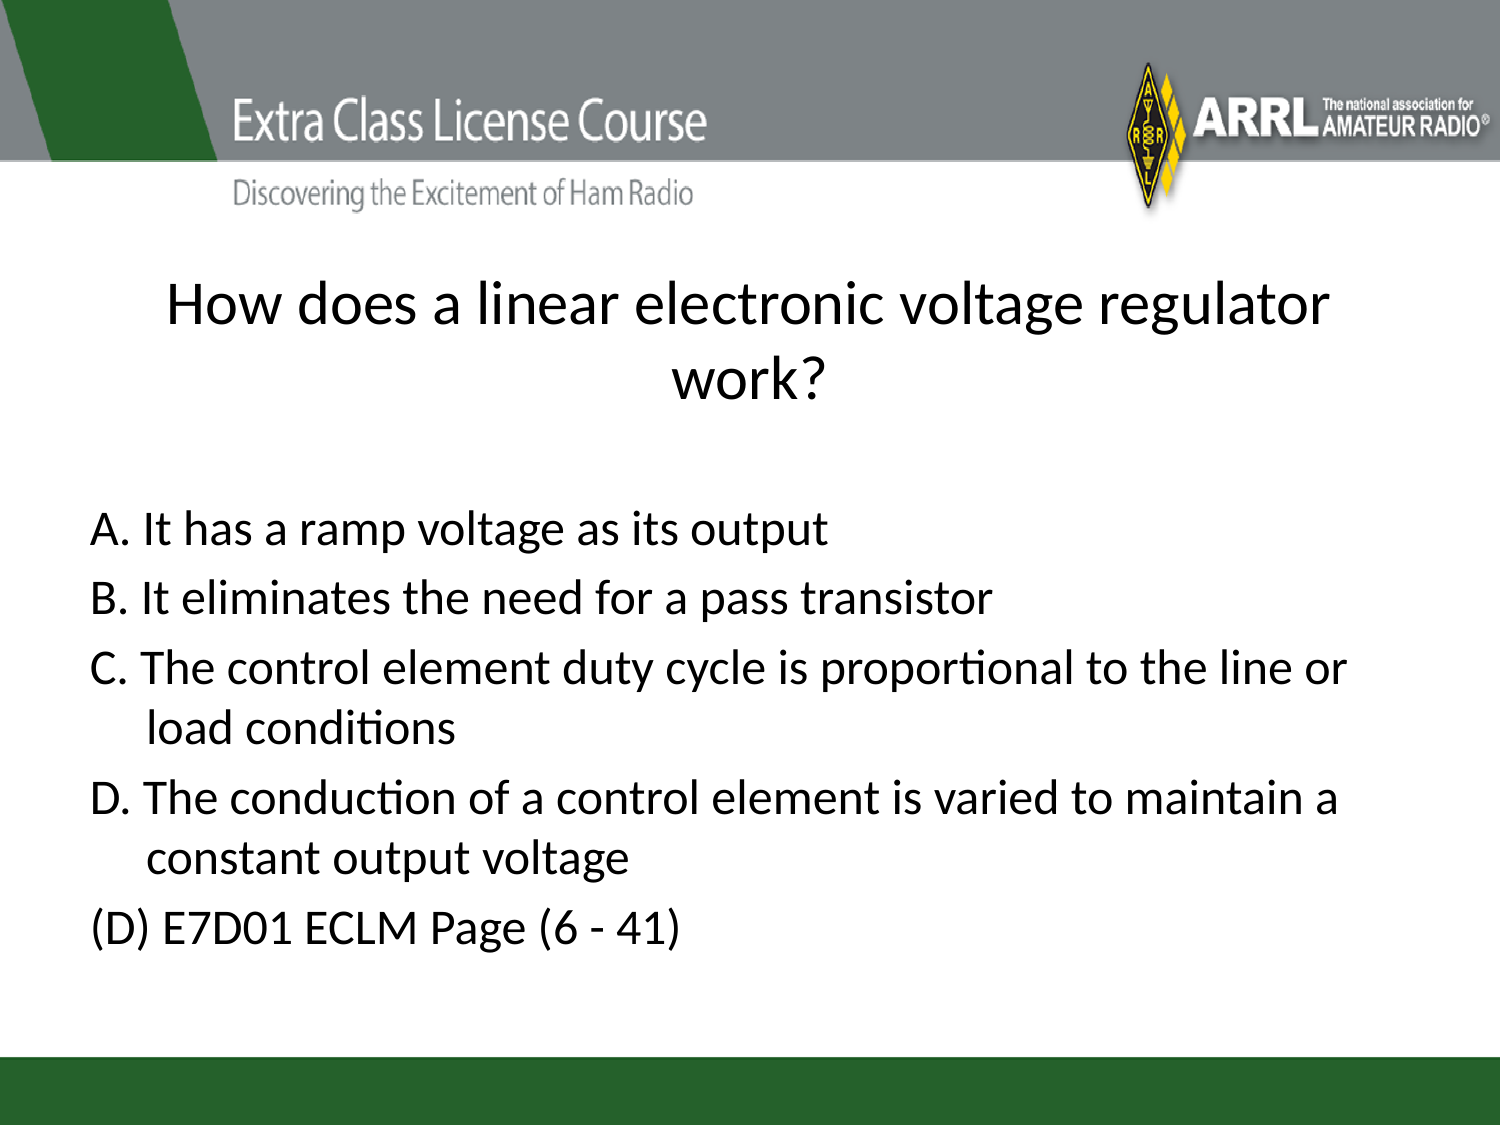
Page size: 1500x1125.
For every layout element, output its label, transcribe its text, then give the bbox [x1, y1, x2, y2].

list A. It has a ramp voltage as its output B. It eliminates the need for a pass transistor C. The control element duty cycle is proportional to the line or load conditions D. The conduction of a control element is varied to maintain a constant output voltage (D) E7D01 ECLM Page (6 - 41) [75, 487, 1425, 1005]
picture [0, 0, 1500, 1125]
title How does a linear electronic voltage regulator work? [75, 254, 1425, 435]
